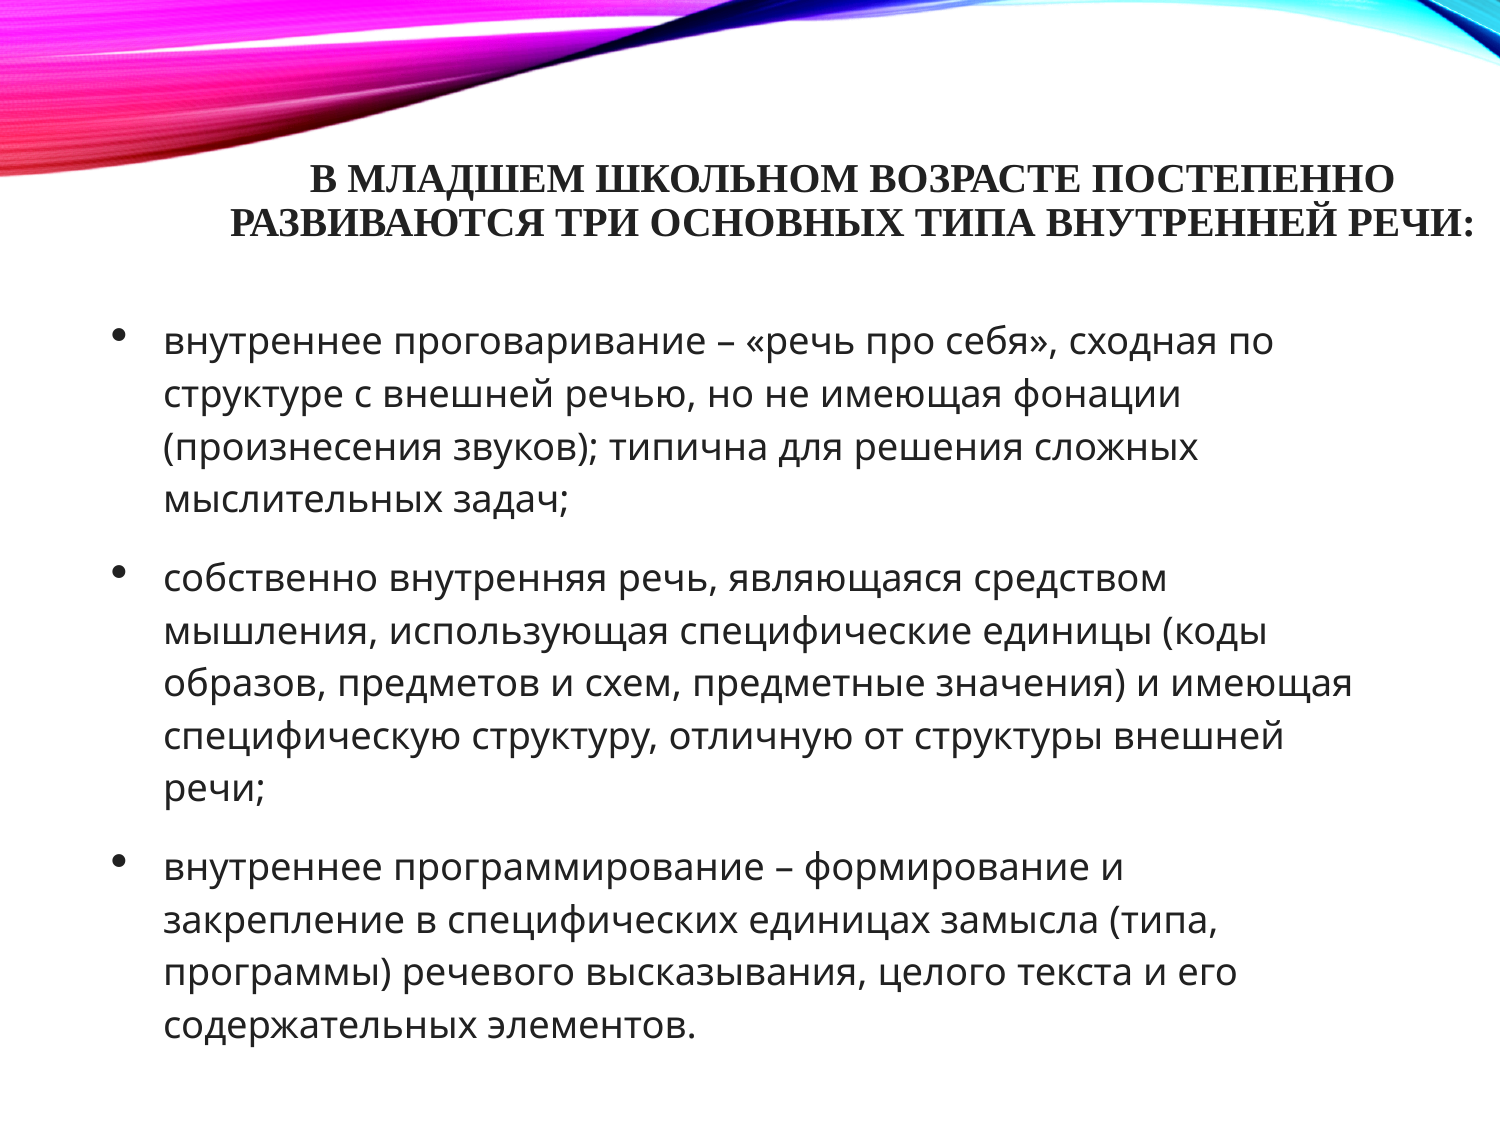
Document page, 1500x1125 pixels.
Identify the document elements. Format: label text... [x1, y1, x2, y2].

title В младшем школьном возрасте постепенно развиваются три основных типа внутренней речи: [200, 137, 1500, 339]
picture [0, 0, 1500, 178]
list внутреннее проговаривание – «речь про себя», сходная по структуре с внешней речью, но не имеющая фонации (произнесения звуков); типична для решения сложных мыслительных задач; собственно внутренняя речь, являющаяся средством мышления, использующая специфические единицы (коды образов, предметов и схем, предметные значения) и имеющая специфическую структуру, отличную от структуры внешней речи; внутреннее программирование – формирование и закрепление в специфических единицах замысла (типа, программы) речевого высказывания, целого текста и его содержательных элементов. [97, 302, 1403, 1063]
